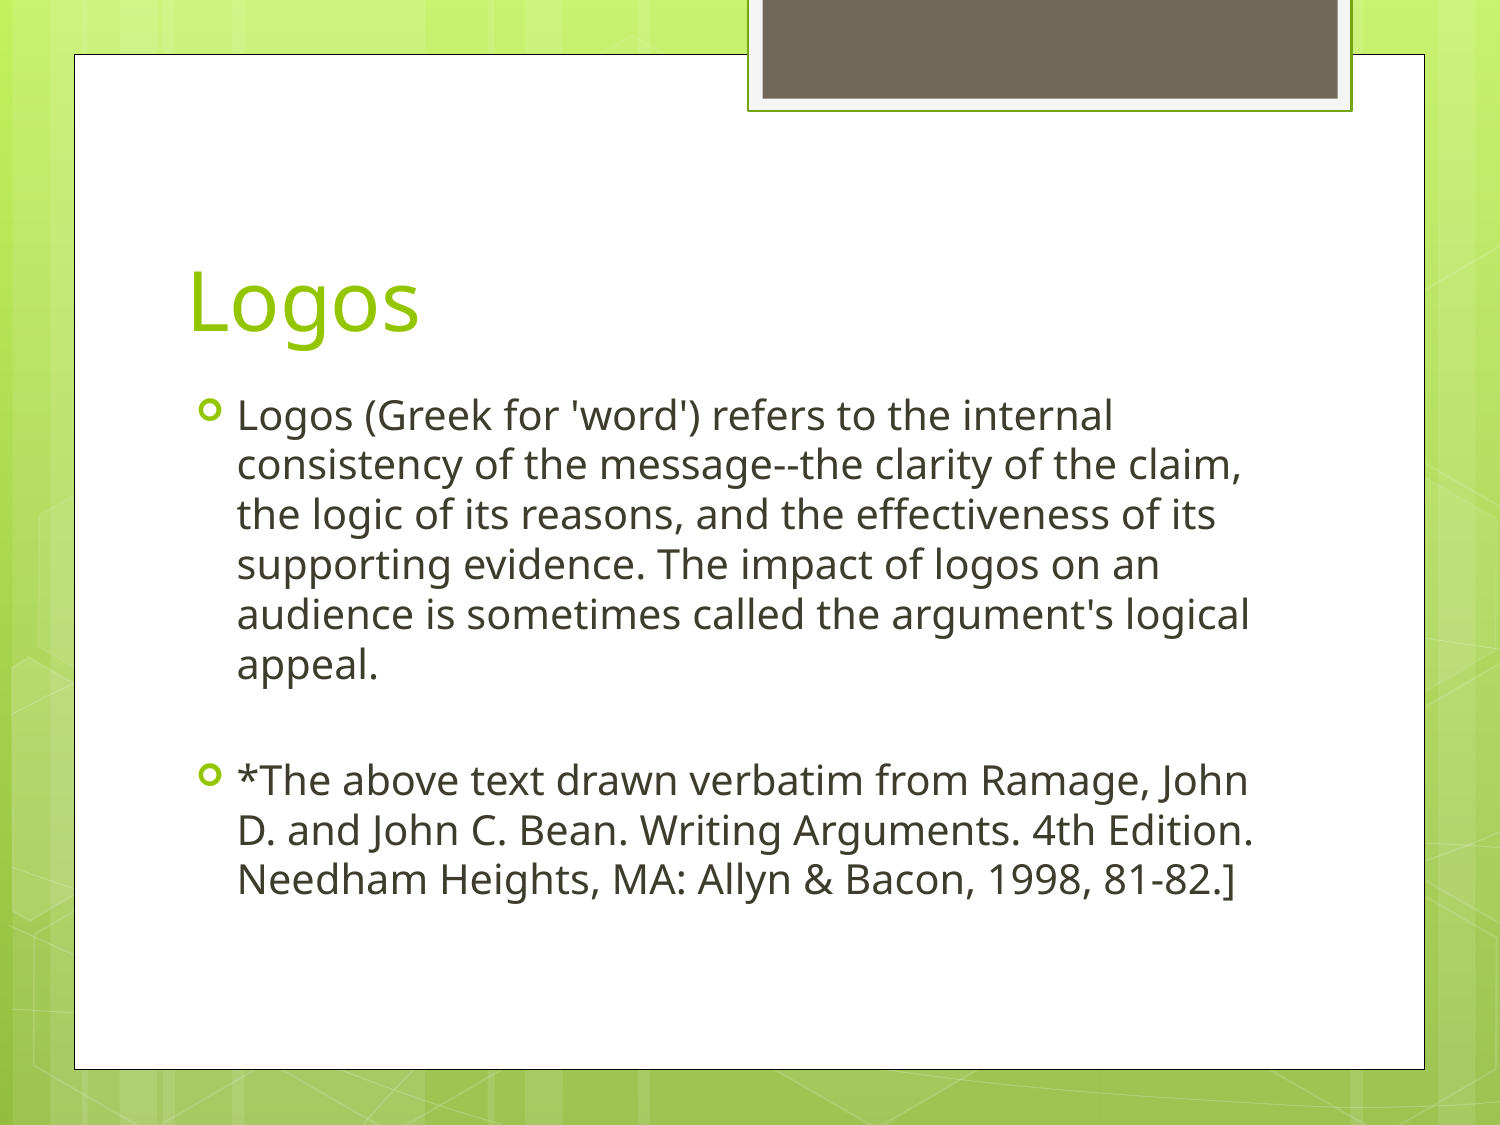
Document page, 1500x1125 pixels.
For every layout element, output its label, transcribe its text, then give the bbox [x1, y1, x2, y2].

list Logos (Greek for 'word') refers to the internal consistency of the message--the clarity of the claim, the logic of its reasons, and the effectiveness of its supporting evidence. The impact of logos on an audience is sometimes called the argument's logical appeal. *The above text drawn verbatim from Ramage, John D. and John C. Bean. Writing Arguments. 4th Edition. Needham Heights, MA: Allyn & Bacon, 1998, 81-82.] [171, 381, 1283, 957]
title Logos [171, 168, 1324, 357]
